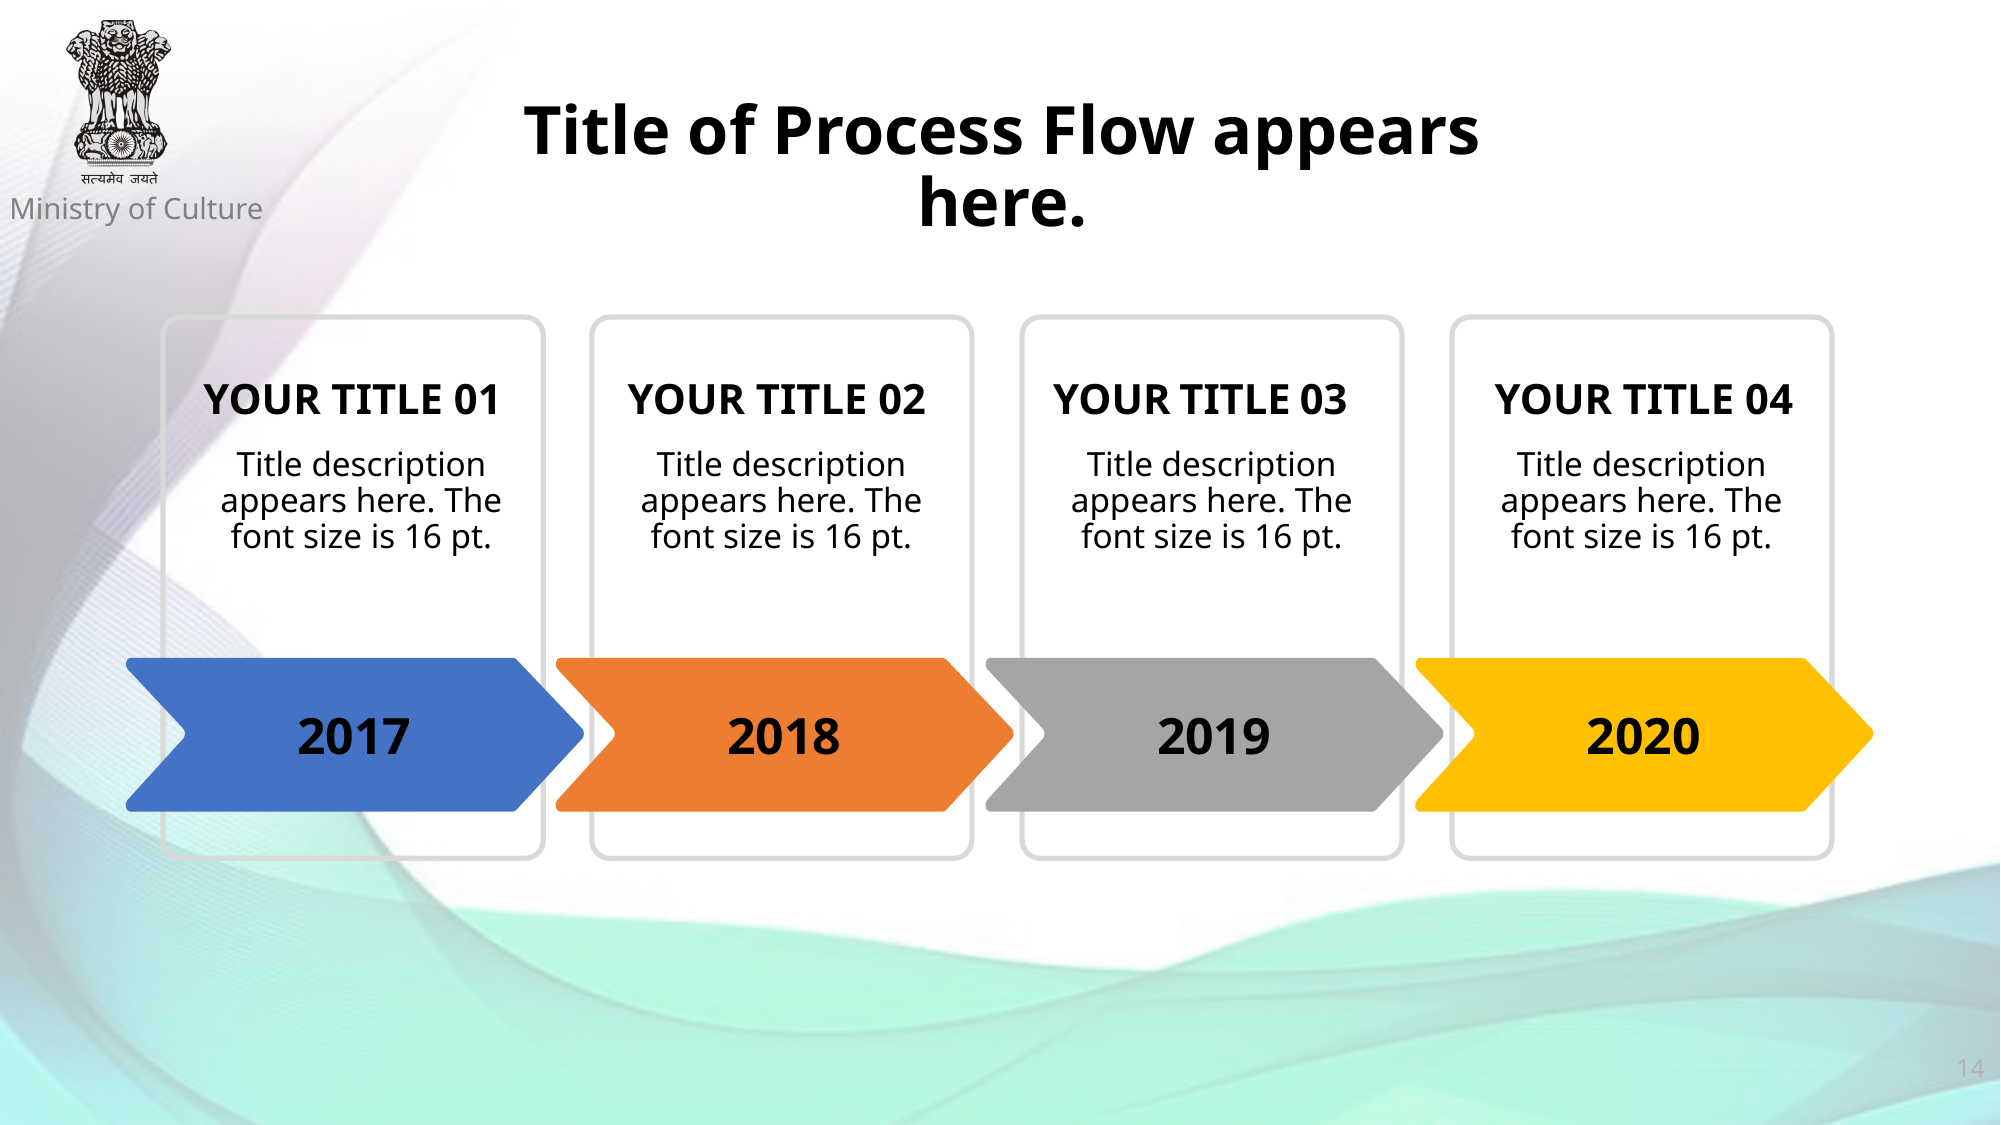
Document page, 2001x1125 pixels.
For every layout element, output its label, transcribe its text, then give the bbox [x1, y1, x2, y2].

text_box [1019, 705, 1025, 763]
text_box [160, 314, 546, 689]
text_box Title description appears here. The font size is 16 pt. [618, 443, 945, 560]
text_box [1449, 314, 1835, 688]
text_box [1019, 314, 1405, 688]
text_box 2017 [282, 697, 427, 773]
text_box YOUR TITLE 04 [1479, 365, 1809, 430]
text_box YOUR TITLE 01 [188, 365, 517, 430]
text_box 2018 [712, 697, 856, 773]
text_box [589, 314, 975, 688]
text_box 2019 [1142, 697, 1286, 773]
text_box [1449, 780, 1835, 861]
text_box [589, 704, 595, 764]
text_box [555, 657, 1014, 812]
text_box Title description appears here. The font size is 16 pt. [1478, 443, 1806, 560]
text_box [160, 779, 546, 861]
text_box 2020 [1571, 697, 1716, 773]
picture [66, 20, 171, 184]
text_box [985, 657, 1444, 812]
slide_number 14 [1550, 1039, 2000, 1100]
text_box YOUR TITLE 03 [1038, 365, 1363, 430]
text_box [160, 705, 166, 763]
text_box YOUR TITLE 02 [609, 365, 945, 430]
text_box Title of Process Flow appears here. [491, 89, 1513, 249]
text_box [1019, 780, 1405, 861]
text_box [1415, 657, 1874, 812]
text_box [125, 657, 584, 812]
text_box [589, 780, 975, 861]
text_box [1449, 705, 1455, 763]
text_box Title description appears here. The font size is 16 pt. [1048, 443, 1376, 560]
text_box Title description appears here. The font size is 16 pt. [189, 443, 534, 560]
